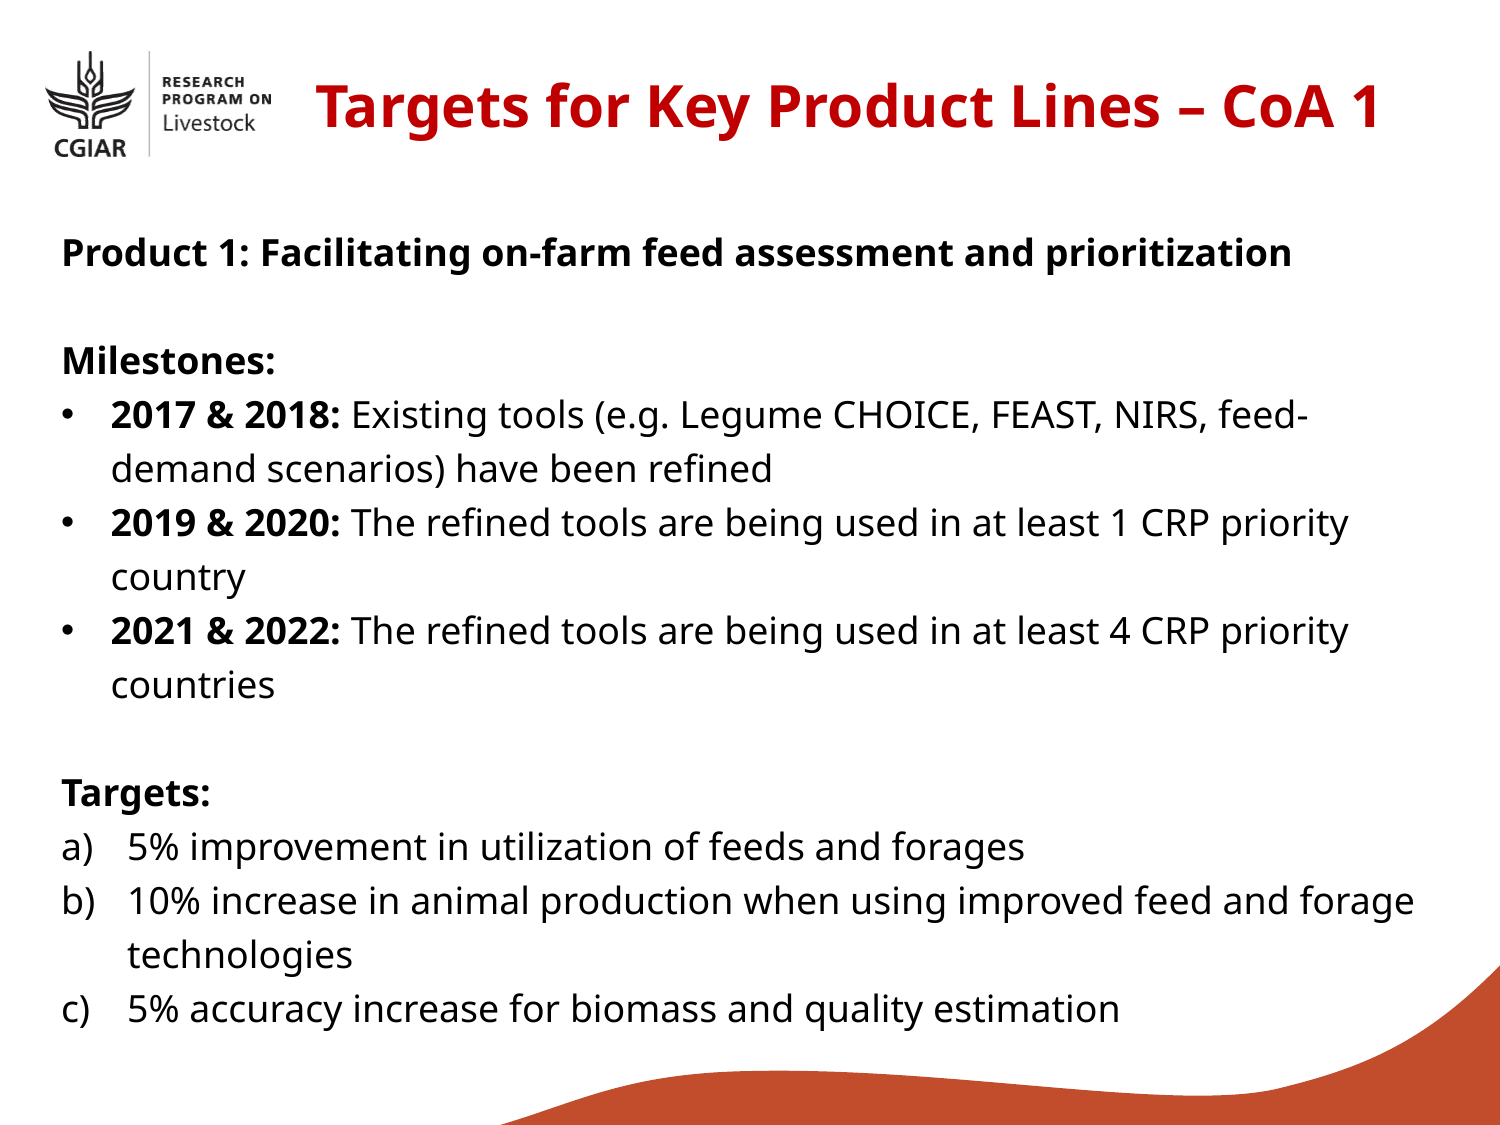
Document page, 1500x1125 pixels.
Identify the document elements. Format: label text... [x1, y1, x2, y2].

list Targets for Key Product Lines – CoA 1 [300, 33, 1463, 175]
picture [45, 51, 271, 157]
list Product 1: Facilitating on-farm feed assessment and prioritization Milestones: 2017 & 2018: Existing tools (e.g. Legume CHOICE, FEAST, NIRS, feed-demand scenarios) have been refined 2019 & 2020: The refined tools are being used in at least 1 CRP priority country 2021 & 2022: The refined tools are being used in at least 4 CRP priority countries Targets: 5% improvement in utilization of feeds and forages 10% increase in animal production when using improved feed and forage technologies 5% accuracy increase for biomass and quality estimation [45, 212, 1463, 1038]
